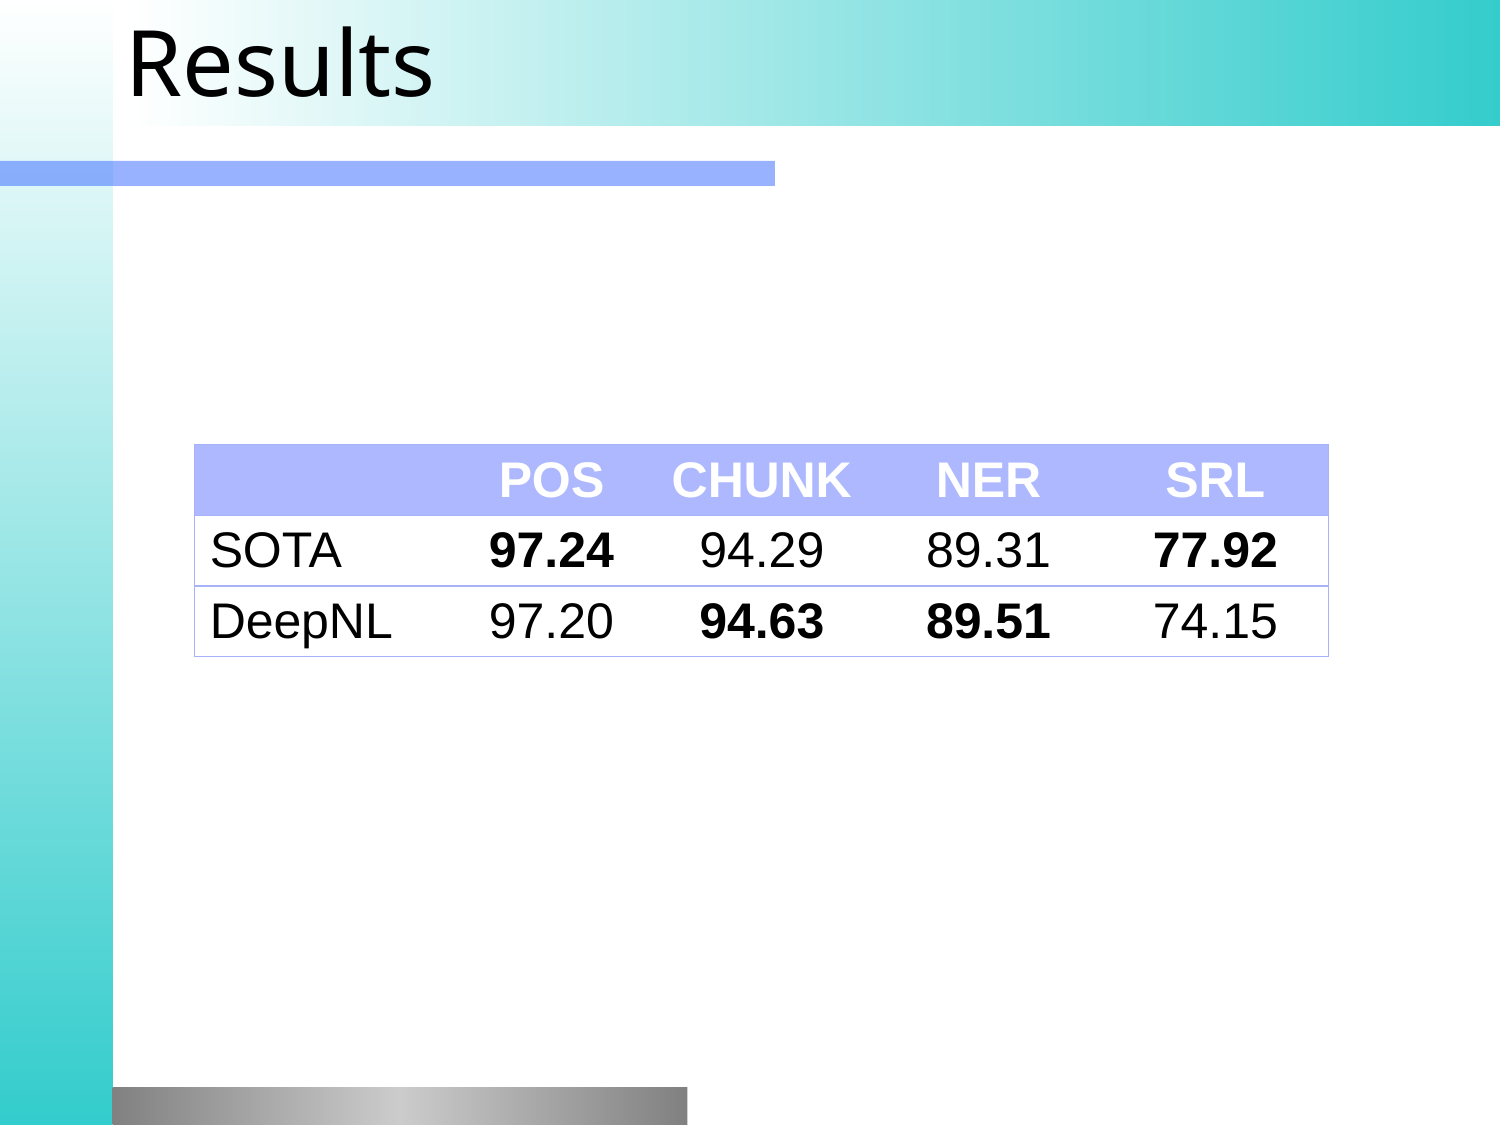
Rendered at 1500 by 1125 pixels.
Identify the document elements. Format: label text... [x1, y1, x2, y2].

table_cell SOTA [195, 516, 455, 585]
table_cell 74.15 [1102, 587, 1328, 656]
table_cell 94.63 [648, 587, 875, 656]
table_cell 77.92 [1102, 516, 1328, 585]
table_header [195, 445, 455, 515]
table_header SRL [1102, 445, 1328, 515]
table_cell DeepNL [195, 587, 455, 656]
title Results [110, 0, 1386, 121]
table_cell 94.29 [648, 516, 875, 585]
table_header POS [455, 445, 648, 515]
table_cell 97.24 [455, 516, 648, 585]
table_header NER [875, 445, 1102, 515]
table_header CHUNK [648, 445, 875, 515]
table_cell 97.20 [455, 587, 648, 656]
table_cell 89.51 [875, 587, 1102, 656]
table_cell 89.31 [875, 516, 1102, 585]
